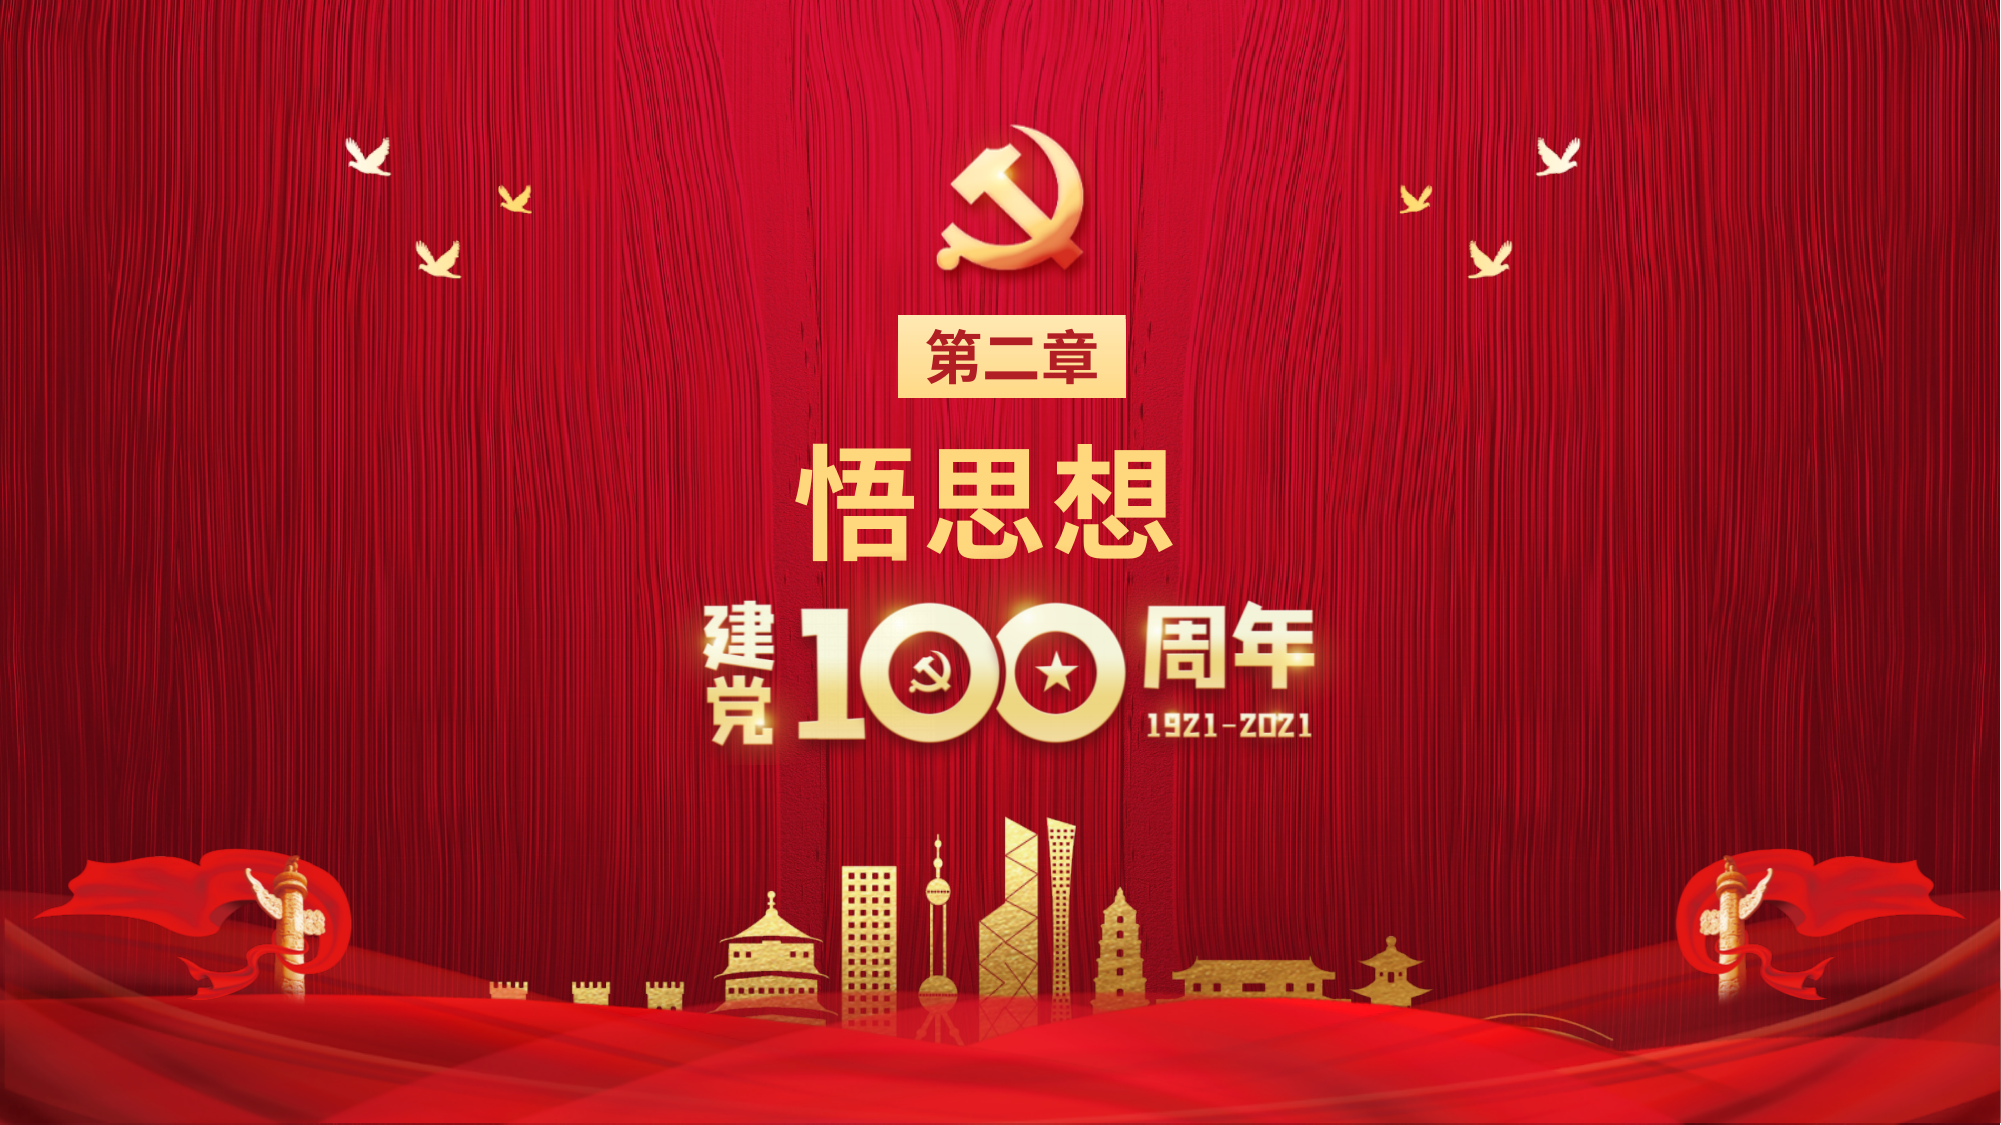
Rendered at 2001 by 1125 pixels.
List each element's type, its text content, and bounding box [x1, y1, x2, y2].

text_box 悟思想 [778, 418, 1245, 544]
text_box 第二章 [898, 314, 1126, 398]
picture [0, 0, 2001, 1125]
